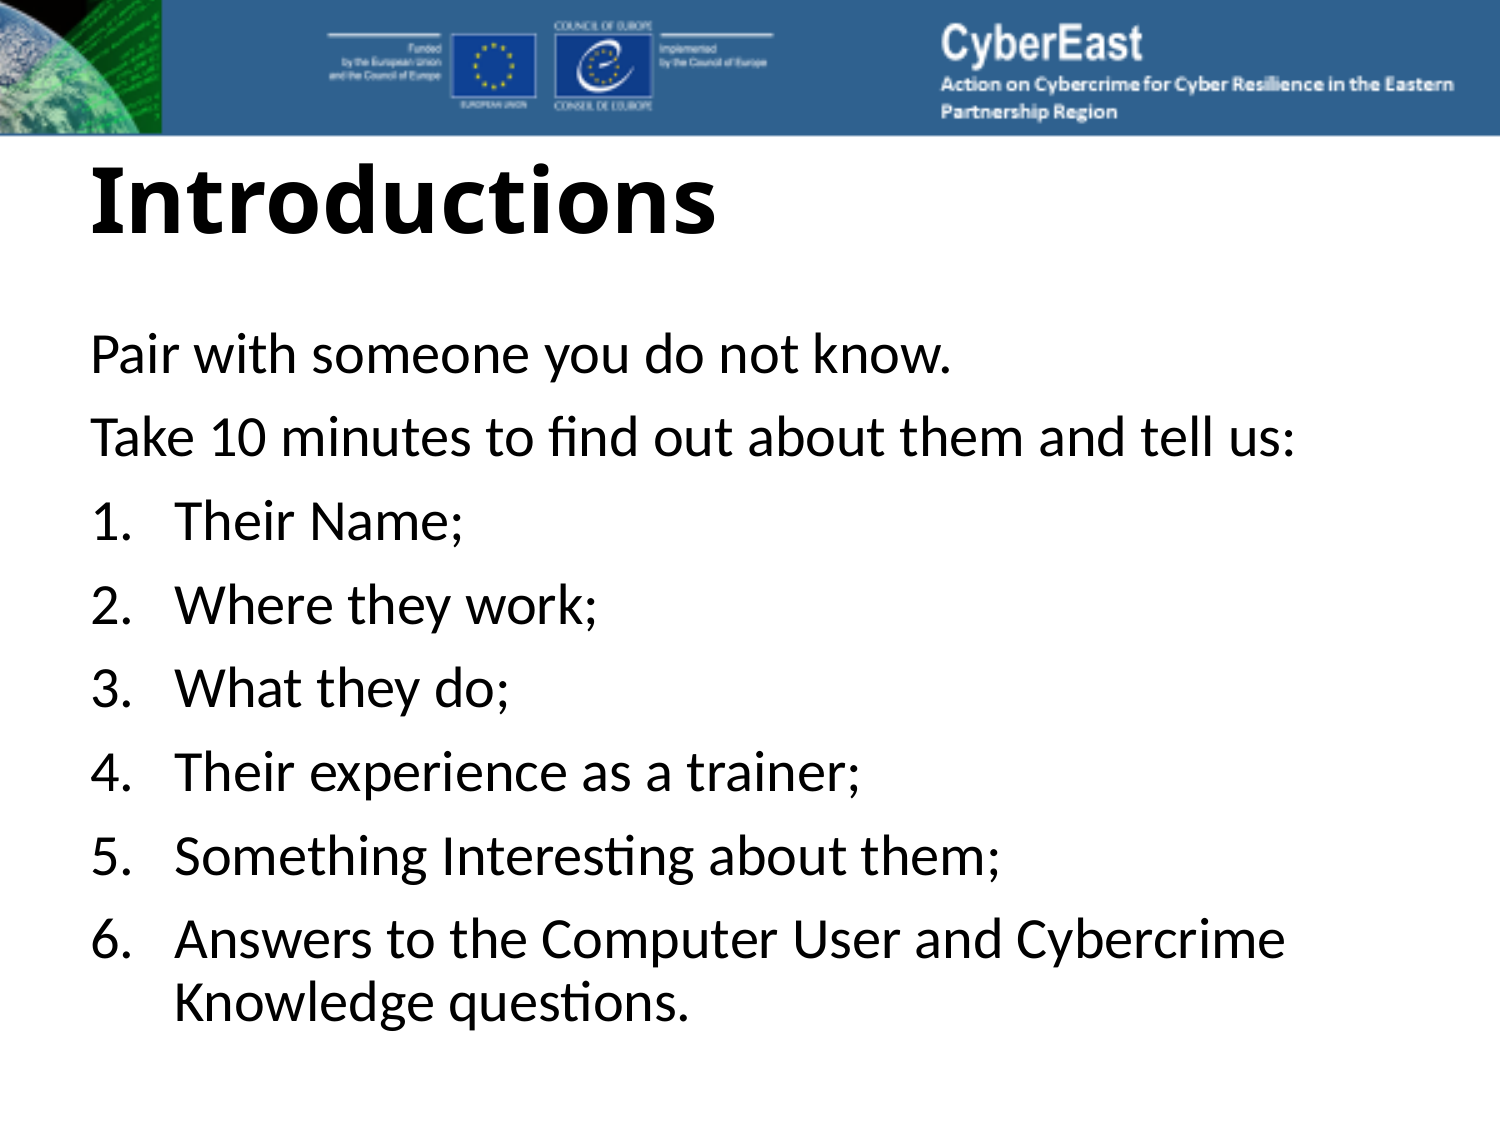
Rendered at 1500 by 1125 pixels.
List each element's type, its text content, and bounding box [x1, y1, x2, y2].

picture [0, 0, 1500, 1125]
list Pair with someone you do not know. Take 10 minutes to find out about them and tell us: Their Name; Where they work; What they do; Their experience as a trainer; Something Interesting about them; Answers to the Computer User and Cybercrime Knowledge questions. [75, 315, 1425, 1058]
title Introductions [75, 134, 1425, 273]
